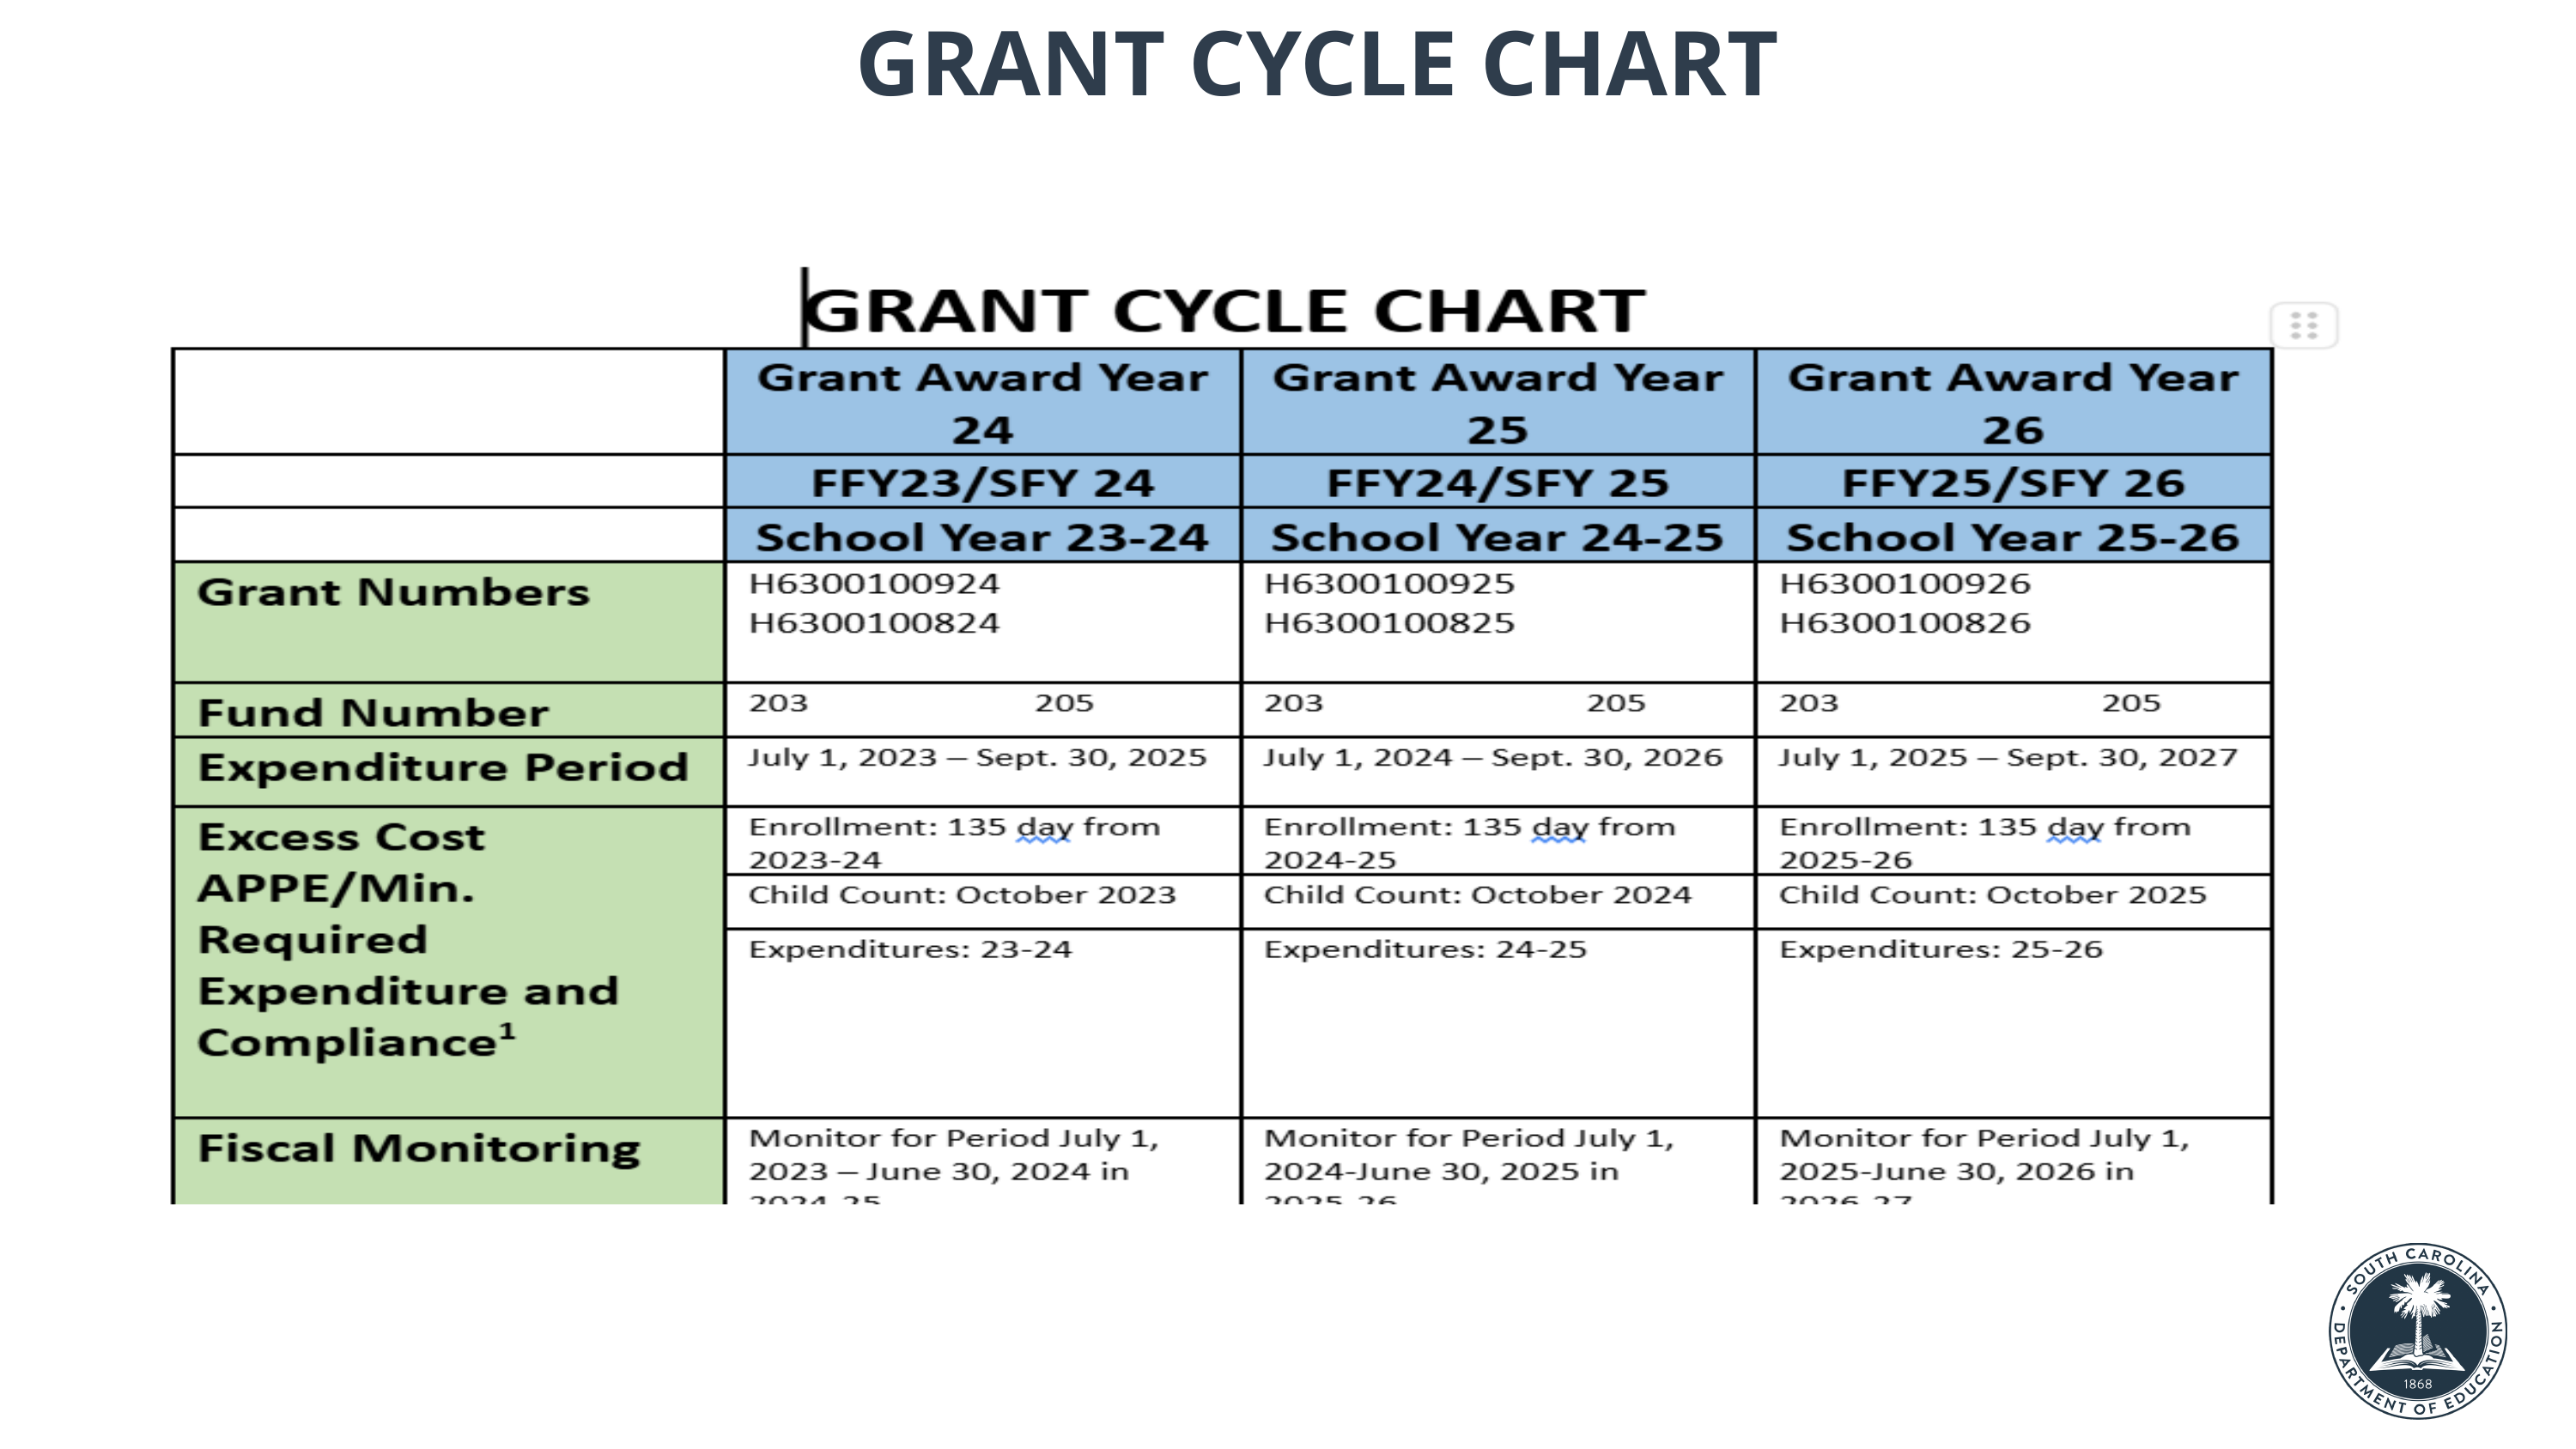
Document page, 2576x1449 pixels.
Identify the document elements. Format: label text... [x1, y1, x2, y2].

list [0, 200, 2576, 1205]
picture [2329, 1243, 2507, 1420]
title GRANT CYCLE CHART [159, 0, 2476, 155]
